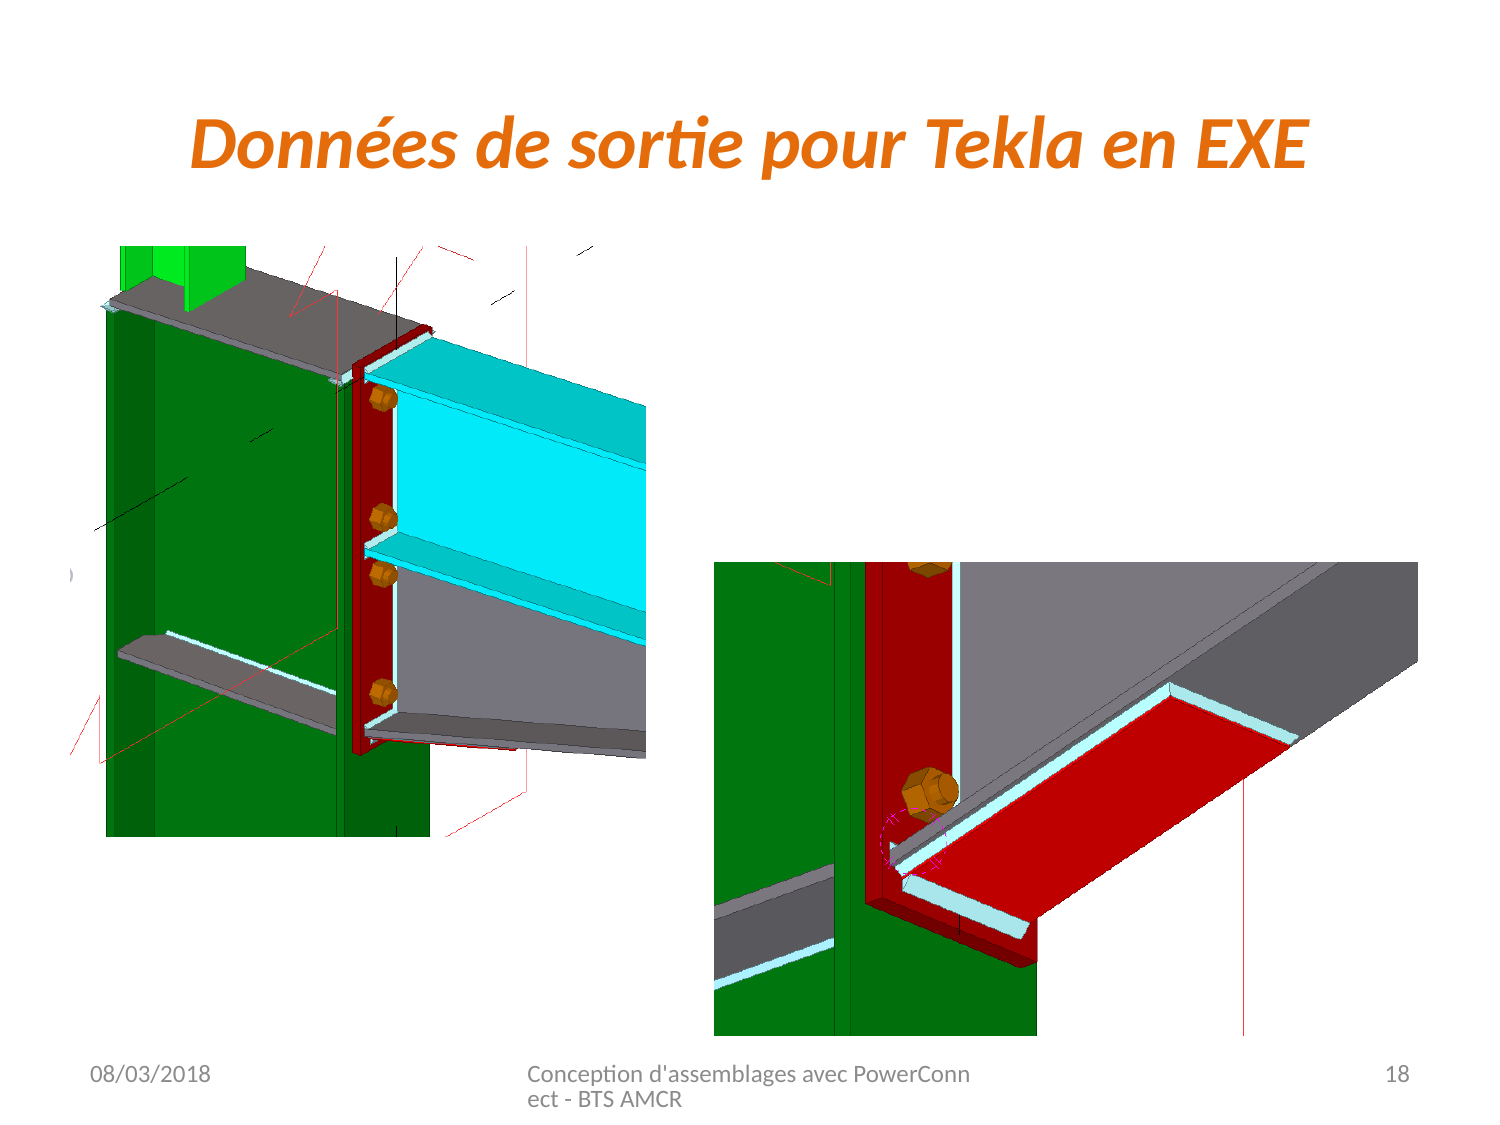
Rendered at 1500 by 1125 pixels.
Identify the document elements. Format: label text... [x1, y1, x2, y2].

footer Conception d'assemblages avec PowerConnect - BTS AMCR [512, 1042, 988, 1103]
picture [714, 562, 1418, 1036]
slide_number 18 [1074, 1042, 1425, 1103]
picture [70, 245, 646, 837]
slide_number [75, 1042, 425, 1103]
title Données de sortie pour Tekla en EXE [75, 45, 1425, 233]
